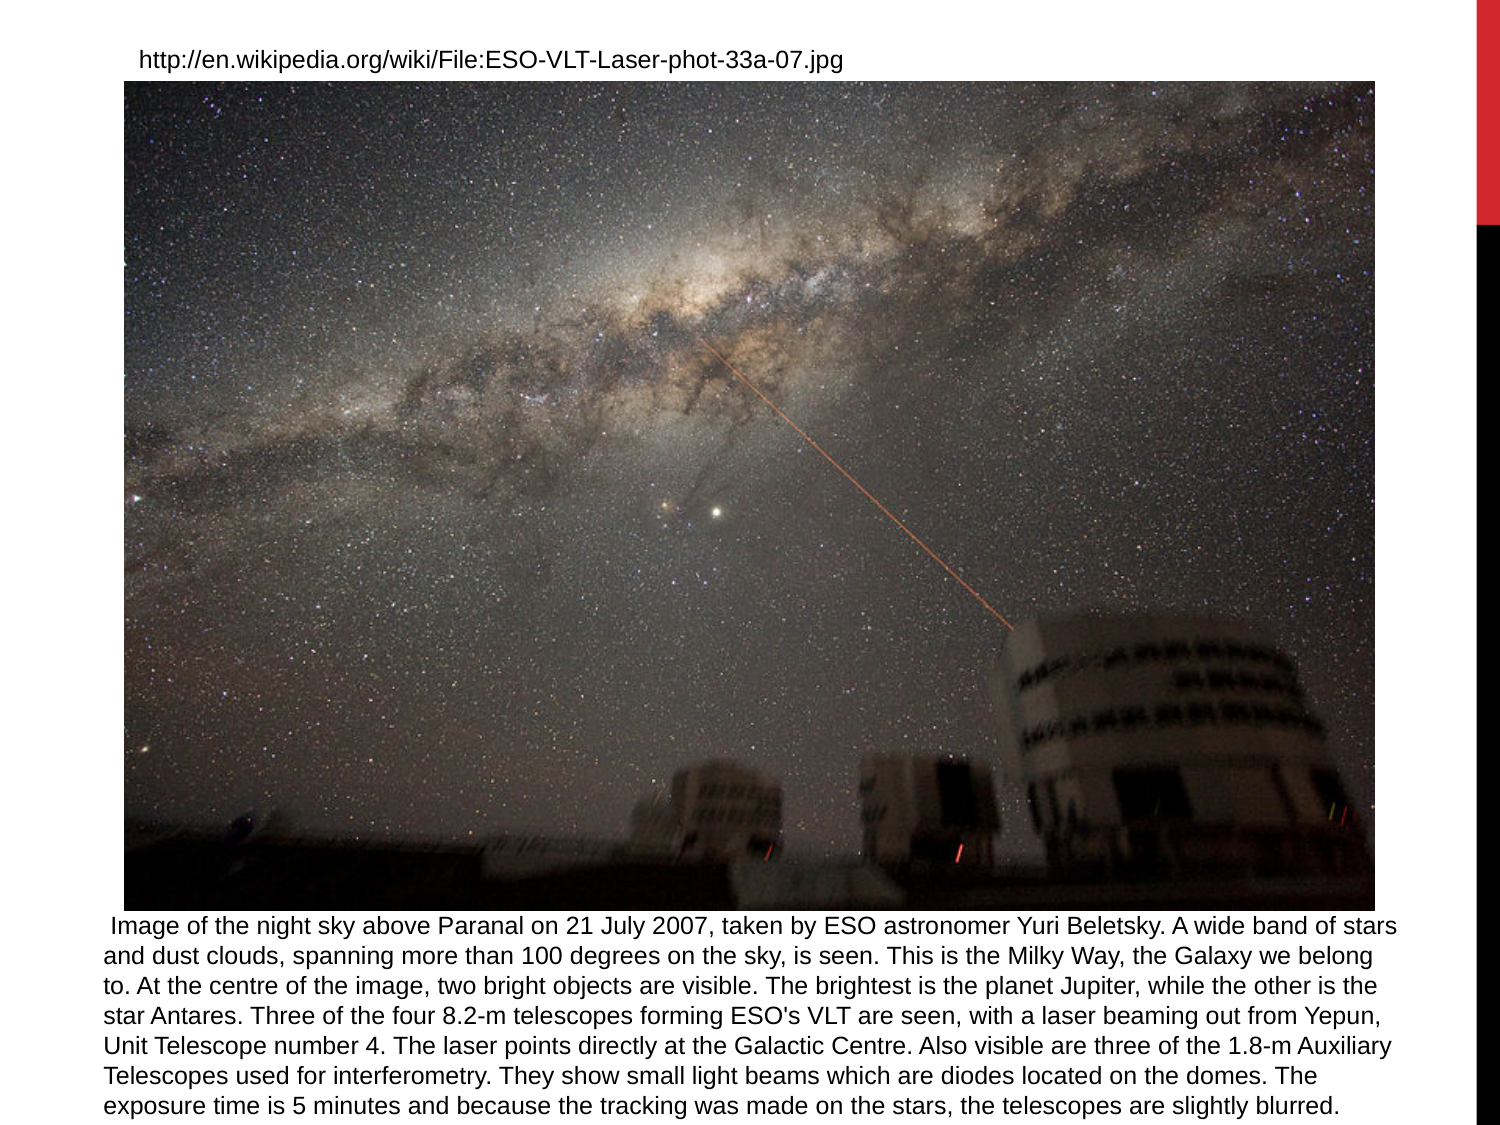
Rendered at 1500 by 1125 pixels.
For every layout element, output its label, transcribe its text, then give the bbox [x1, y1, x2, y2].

text_box Image of the night sky above Paranal on 21 July 2007, taken by ESO astronomer Yuri Beletsky. A wide band of stars and dust clouds, spanning more than 100 degrees on the sky, is seen. This is the Milky Way, the Galaxy we belong to. At the centre of the image, two bright objects are visible. The brightest is the planet Jupiter, while the other is the star Antares. Three of the four 8.2-m telescopes forming ESO's VLT are seen, with a laser beaming out from Yepun, Unit Telescope number 4. The laser points directly at the Galactic Centre. Also visible are three of the 1.8-m Auxiliary Telescopes used for interferometry. They show small light beams which are diodes located on the domes. The exposure time is 5 minutes and because the tracking was made on the stars, the telescopes are slightly blurred. [88, 902, 1423, 1125]
text_box http://en.wikipedia.org/wiki/File:ESO-VLT-Laser-phot-33a-07.jpg [124, 35, 875, 78]
picture [123, 80, 1375, 912]
